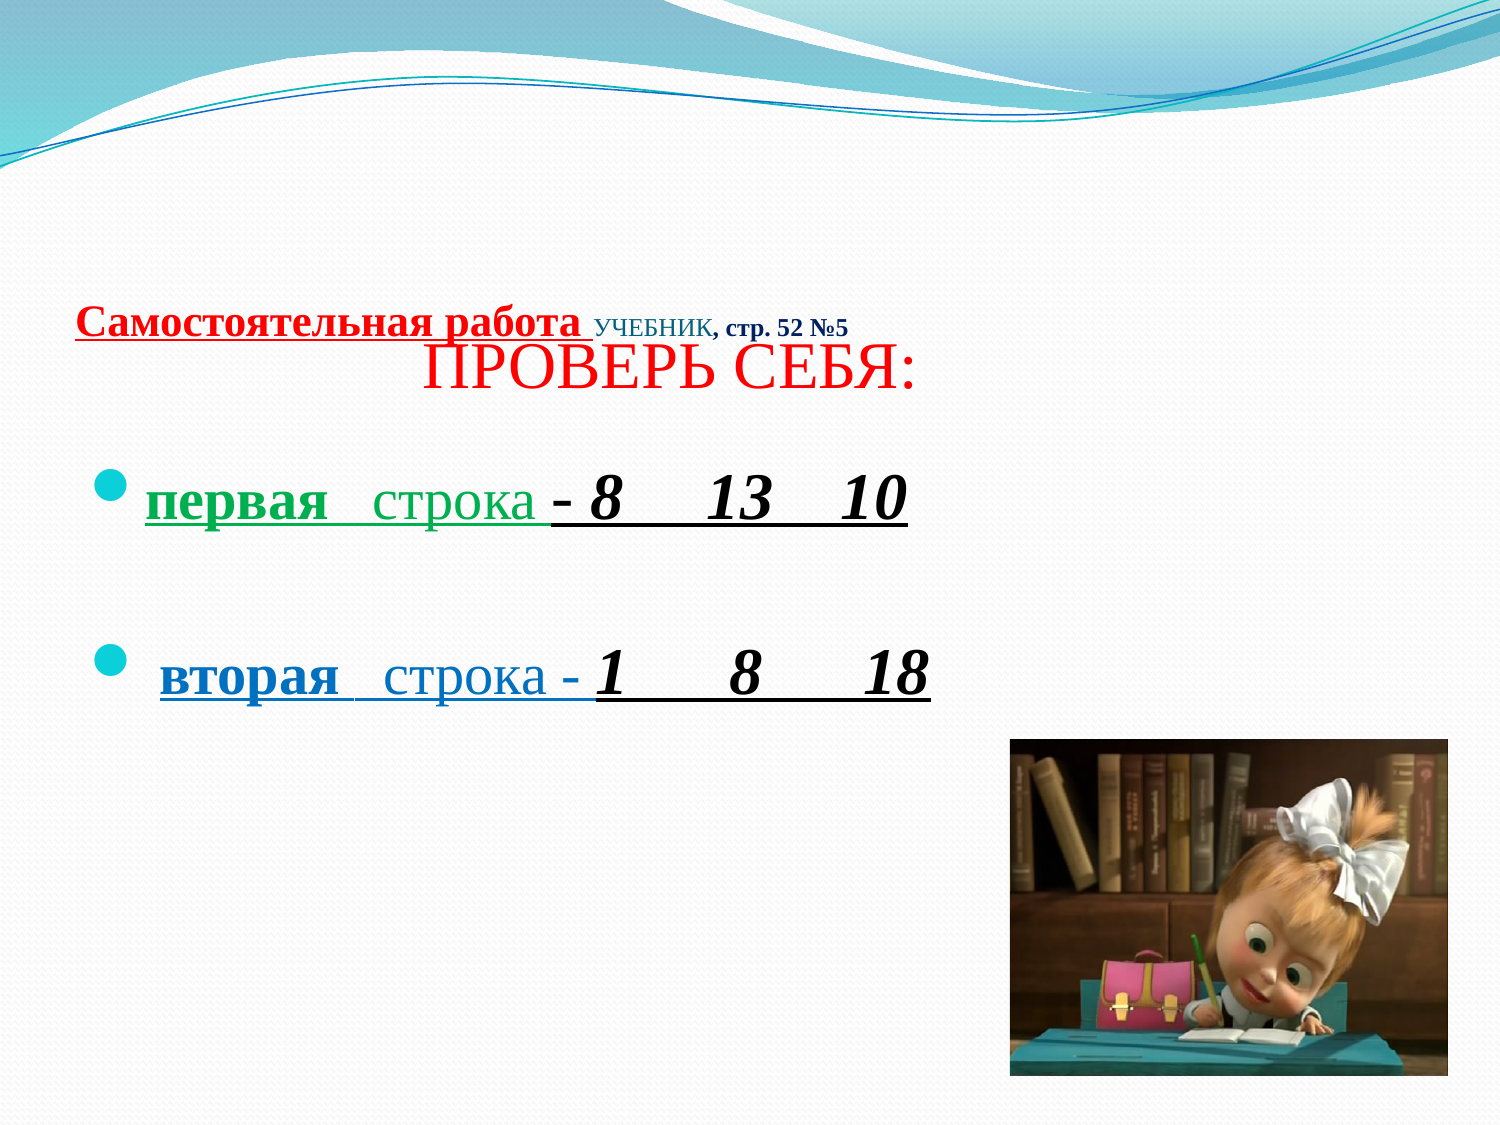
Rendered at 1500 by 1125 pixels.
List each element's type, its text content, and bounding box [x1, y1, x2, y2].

title Самостоятельная работа УЧЕБНИК, стр. 52 №5 [75, 66, 1425, 361]
text_box ПРОВЕРЬ СЕБЯ: [407, 314, 1223, 410]
picture [1009, 739, 1449, 1077]
list первая строка - 8 13 10 вторая строка - 1 8 18 [75, 361, 1425, 1038]
